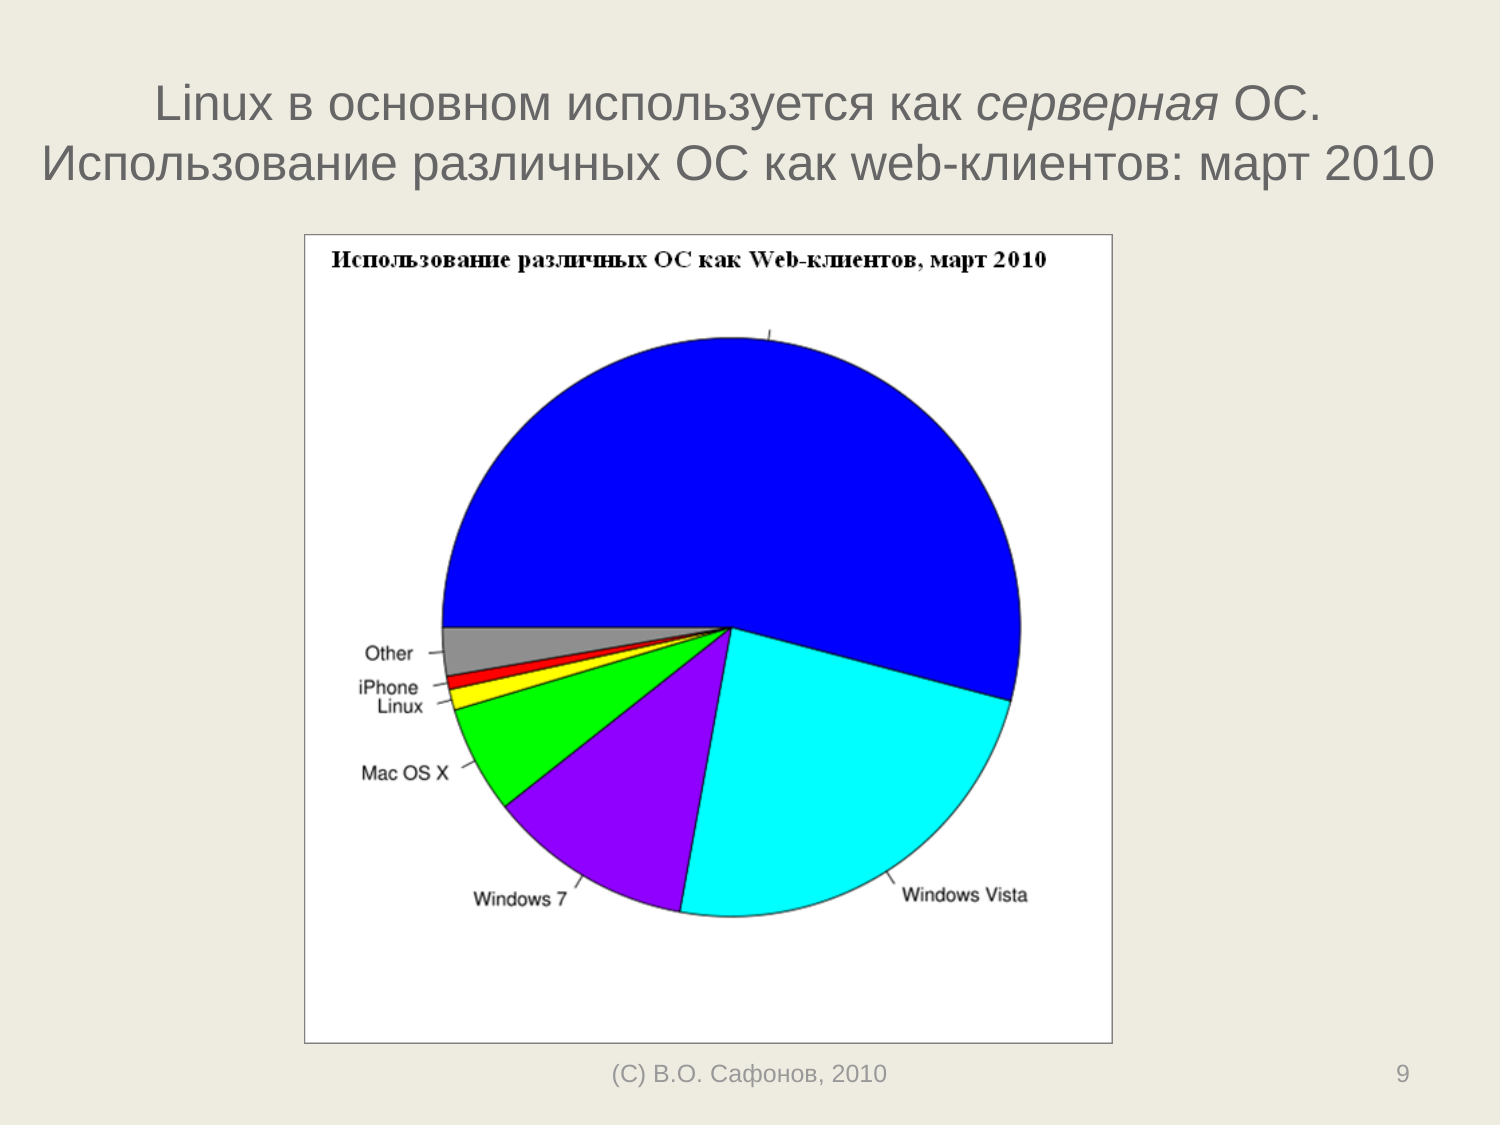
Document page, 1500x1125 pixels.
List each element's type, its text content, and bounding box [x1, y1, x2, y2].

title Linux в основном используется как серверная ОС. Использование различных ОС как web-клиентов: март 2010 [0, 49, 1477, 212]
slide_number 9 [1074, 1042, 1425, 1103]
footer (C) В.О. Сафонов, 2010 [512, 1045, 988, 1103]
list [304, 234, 1114, 1045]
